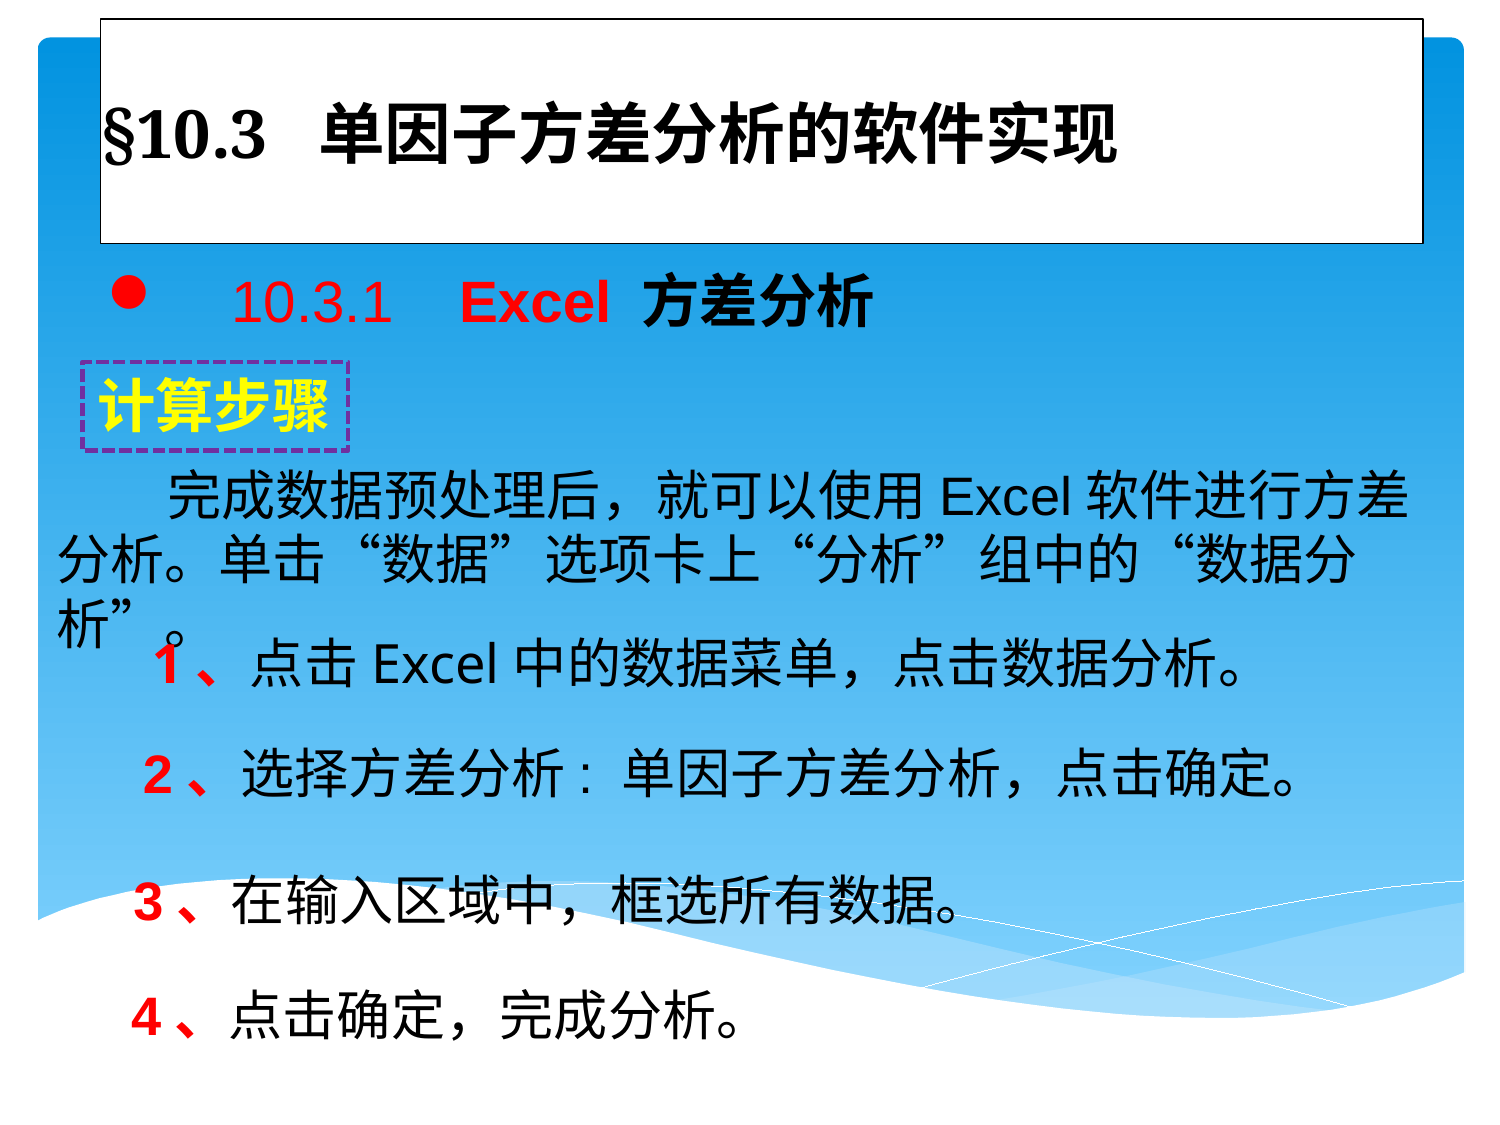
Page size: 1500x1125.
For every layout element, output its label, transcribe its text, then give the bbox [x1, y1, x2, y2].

title §10.3 单因子方差分析的软件实现 [100, 19, 1424, 244]
text_box 4、点击确定，完成分析。 [41, 973, 1415, 1119]
text_box 1、点击Excel中的数据菜单，点击数据分析。 [53, 621, 1447, 767]
text_box 3、在输入区域中，框选所有数据。 [43, 858, 1418, 939]
text_box 计算步骤 [82, 361, 349, 451]
text_box 2、选择方差分析: 单因子方差分析，点击确定。 [53, 732, 1427, 812]
text_box 完成数据预处理后，就可以使用Excel软件进行方差分析。单击“数据”选项卡上“分析”组中的“数据分析”。 [41, 453, 1447, 664]
text_box 10.3.1 Excel 方差分析 [92, 239, 1368, 342]
